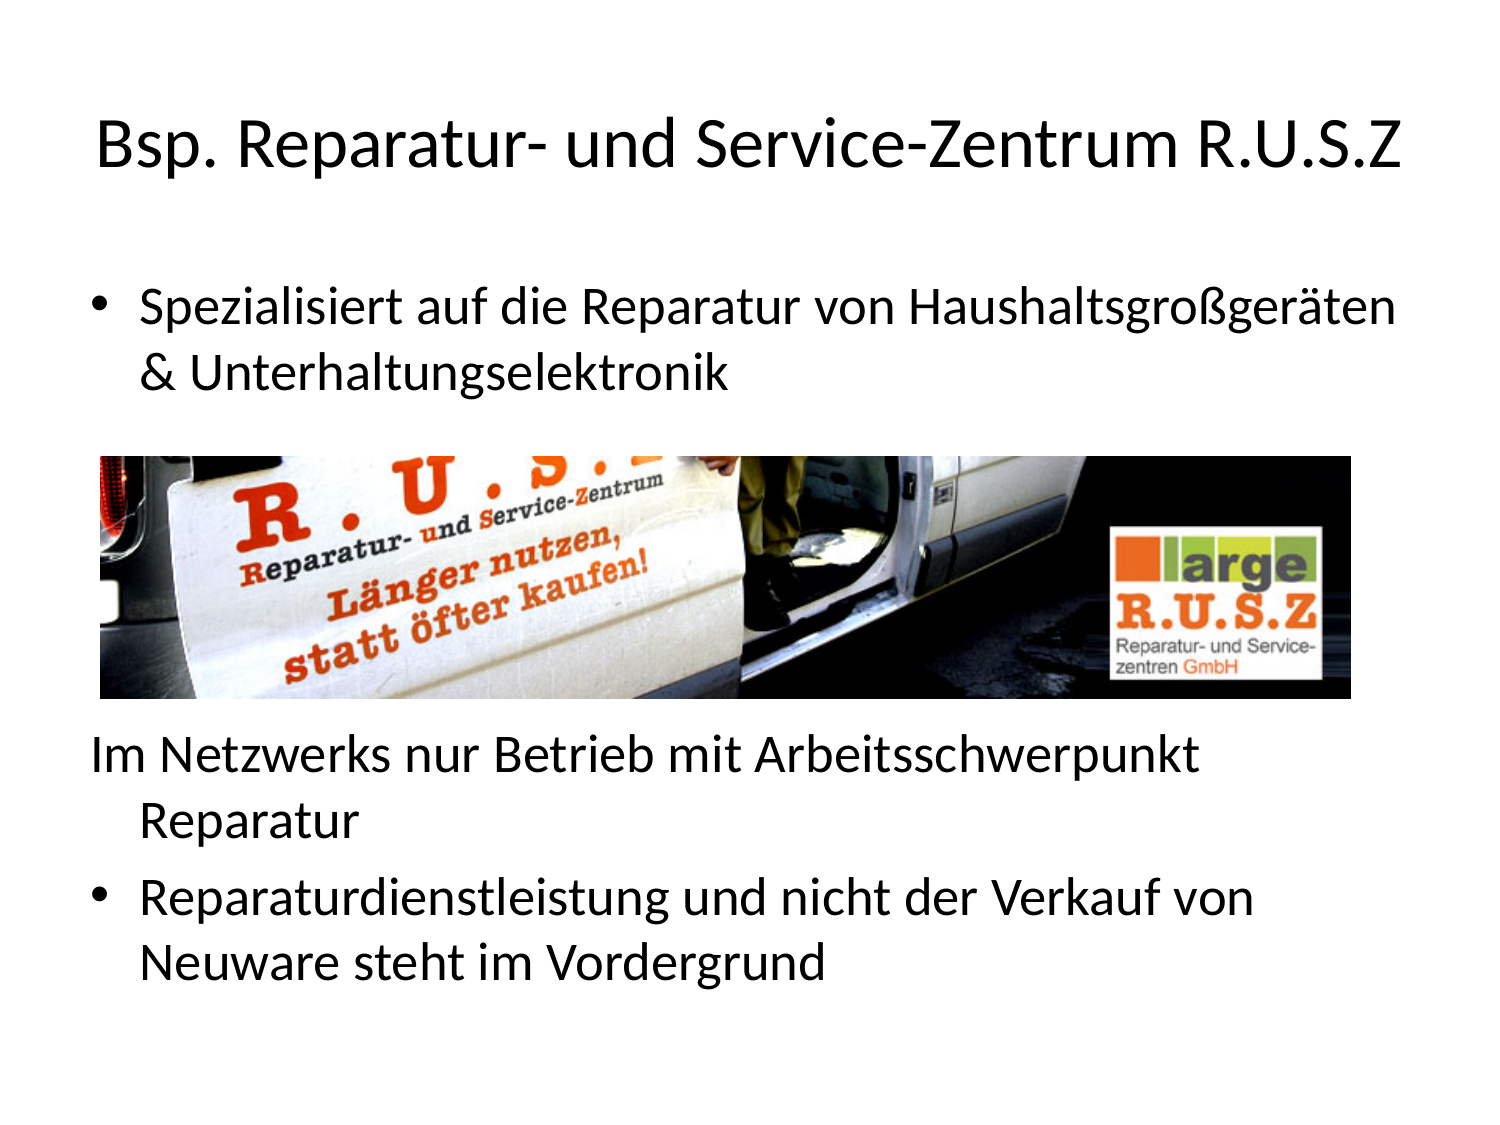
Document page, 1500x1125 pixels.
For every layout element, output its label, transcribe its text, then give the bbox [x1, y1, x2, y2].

title Bsp. Reparatur- und Service-Zentrum R.U.S.Z [75, 45, 1425, 233]
list Spezialisiert auf die Reparatur von Haushaltsgroßgeräten & Unterhaltungselektronik Im Netzwerks nur Betrieb mit Arbeitsschwerpunkt Reparatur Reparaturdienstleistung und nicht der Verkauf von Neuware steht im Vordergrund [75, 262, 1425, 1005]
picture [100, 455, 1351, 699]
